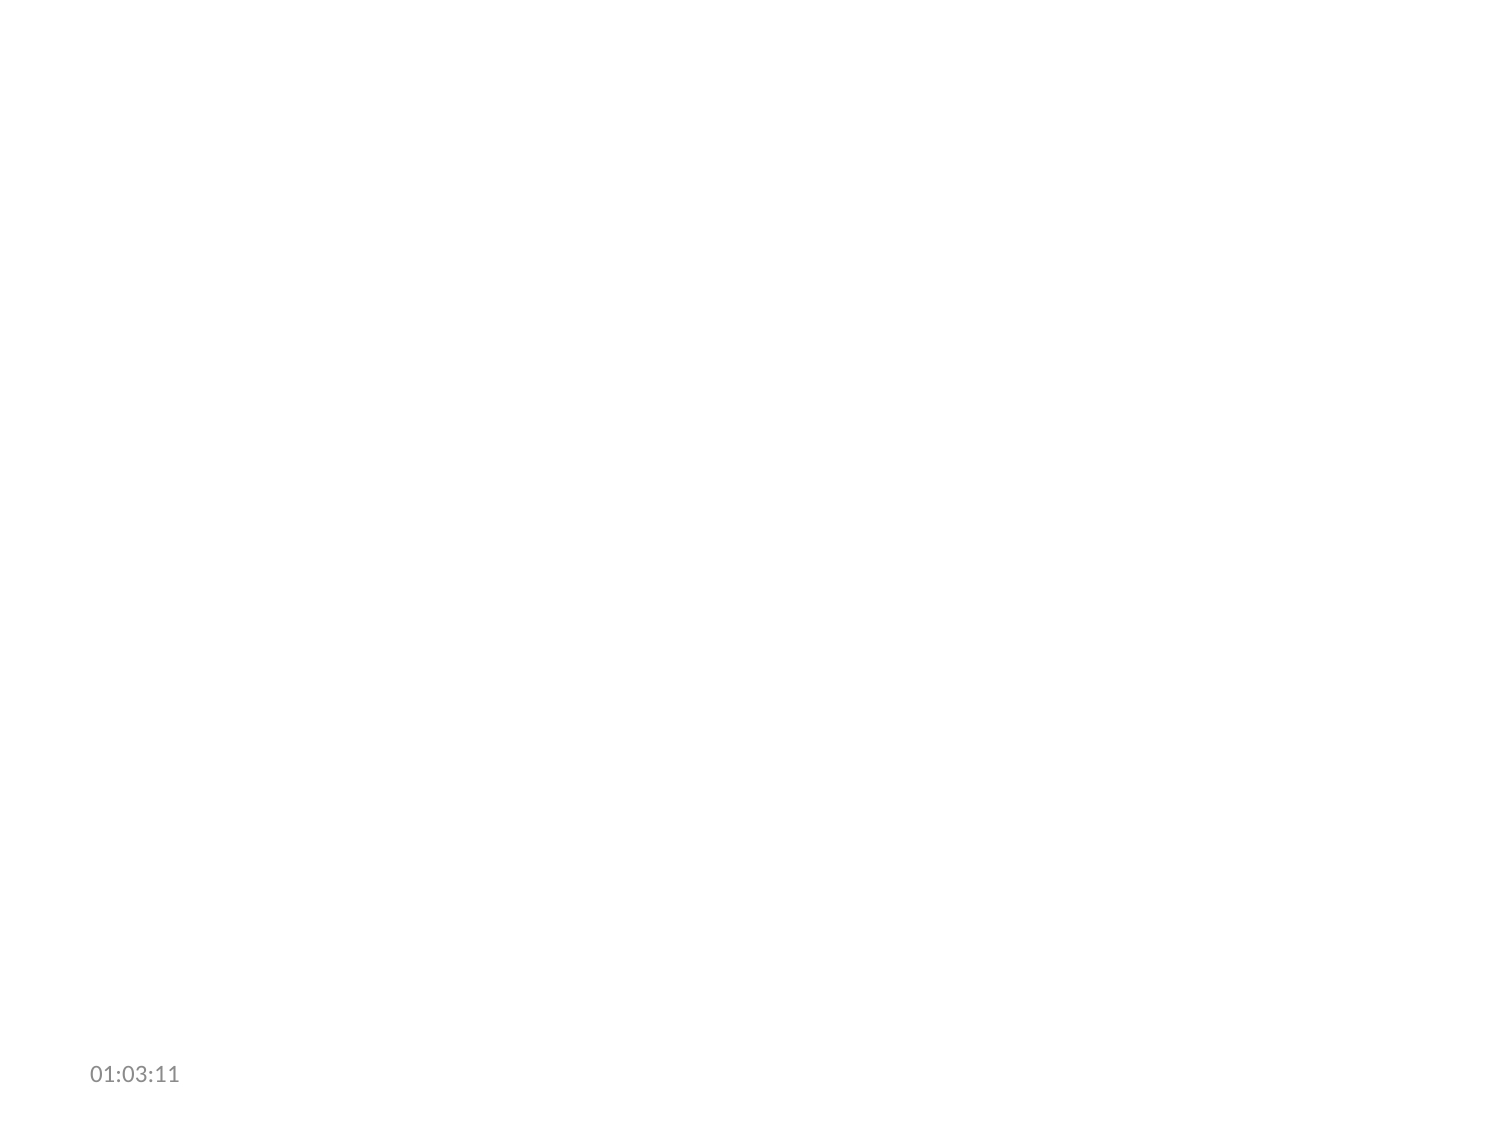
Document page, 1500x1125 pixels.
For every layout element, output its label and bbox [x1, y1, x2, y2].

slide_number [75, 1042, 425, 1103]
